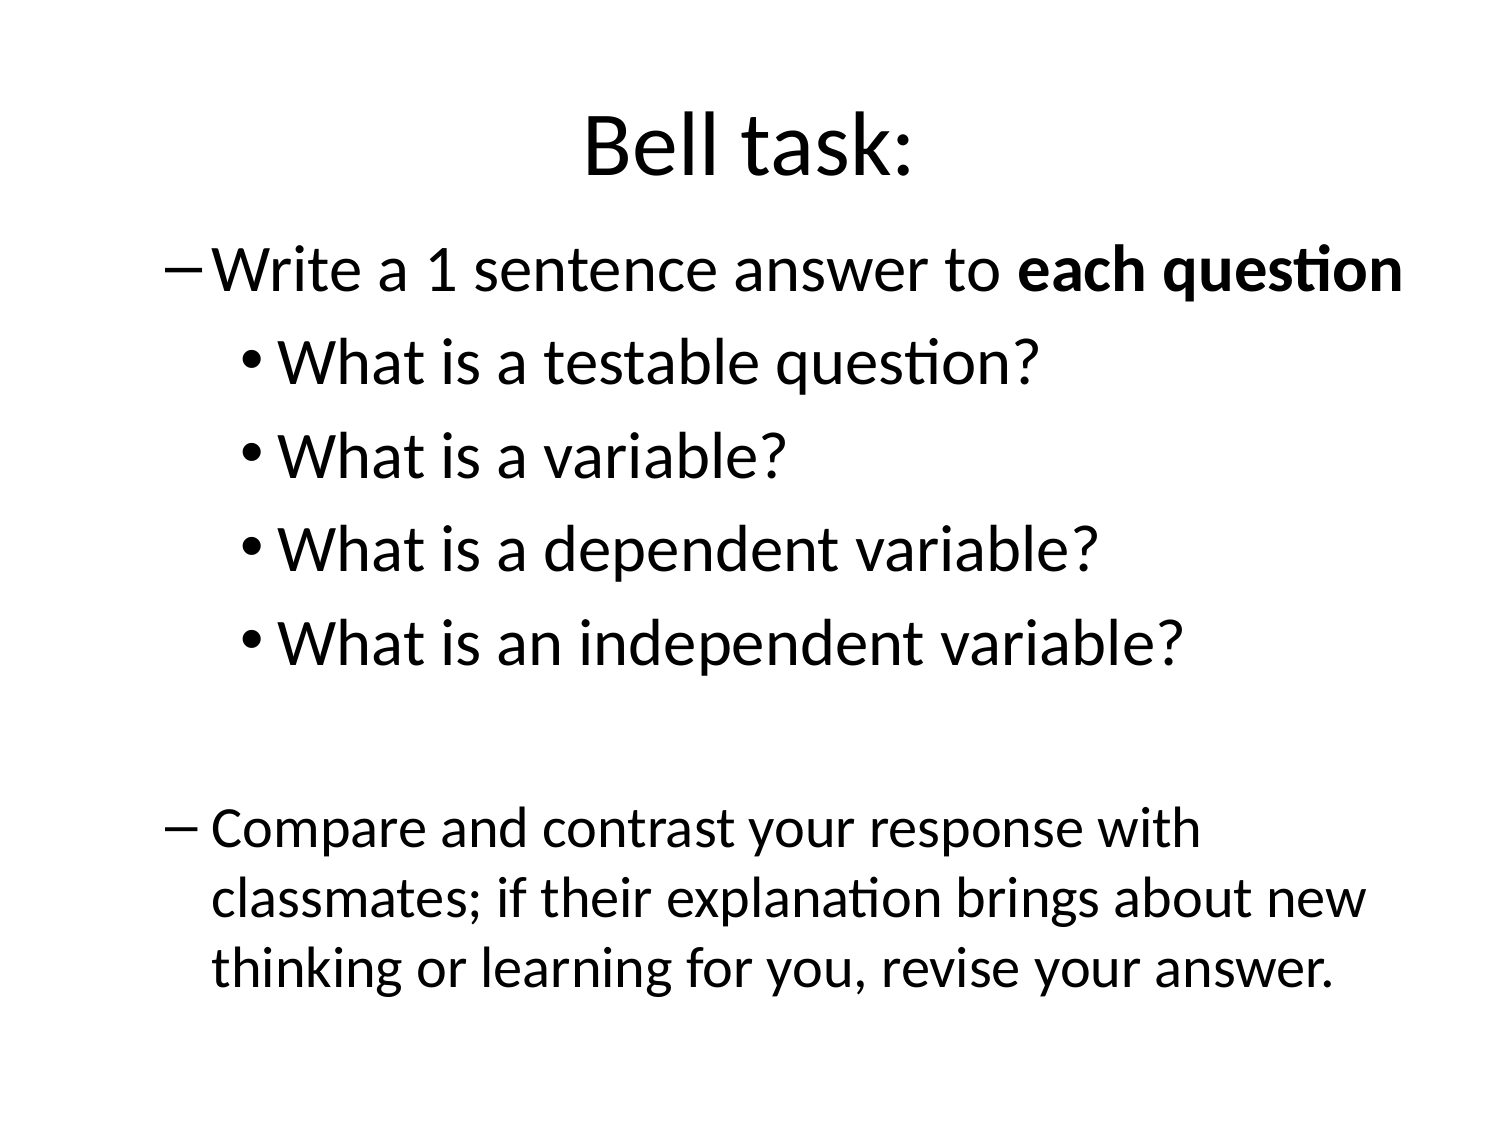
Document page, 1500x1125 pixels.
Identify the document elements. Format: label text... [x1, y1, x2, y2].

list Write a 1 sentence answer to each question What is a testable question? What is a variable? What is a dependent variable? What is an independent variable? Compare and contrast your response with classmates; if their explanation brings about new thinking or learning for you, revise your answer. [75, 217, 1425, 1075]
title Bell task: [75, 45, 1425, 217]
